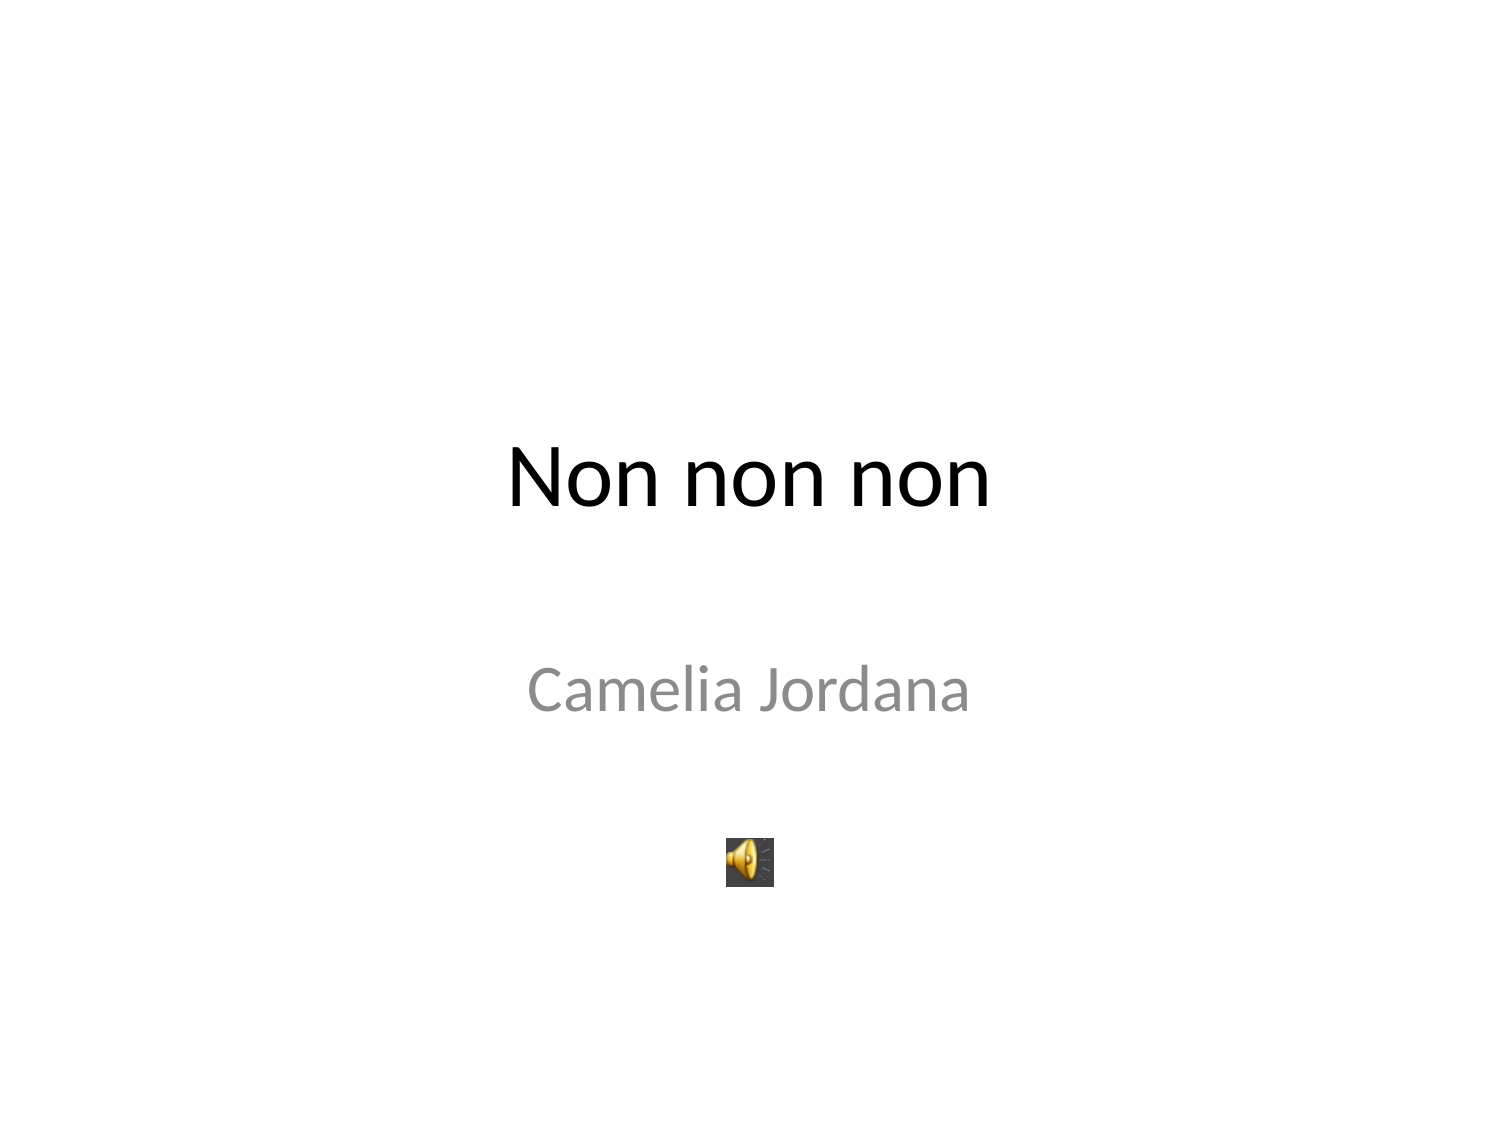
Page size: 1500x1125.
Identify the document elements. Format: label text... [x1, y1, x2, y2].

subtitle Camelia Jordana [225, 637, 1275, 925]
title Non non non [112, 349, 1388, 591]
picture [724, 837, 776, 888]
